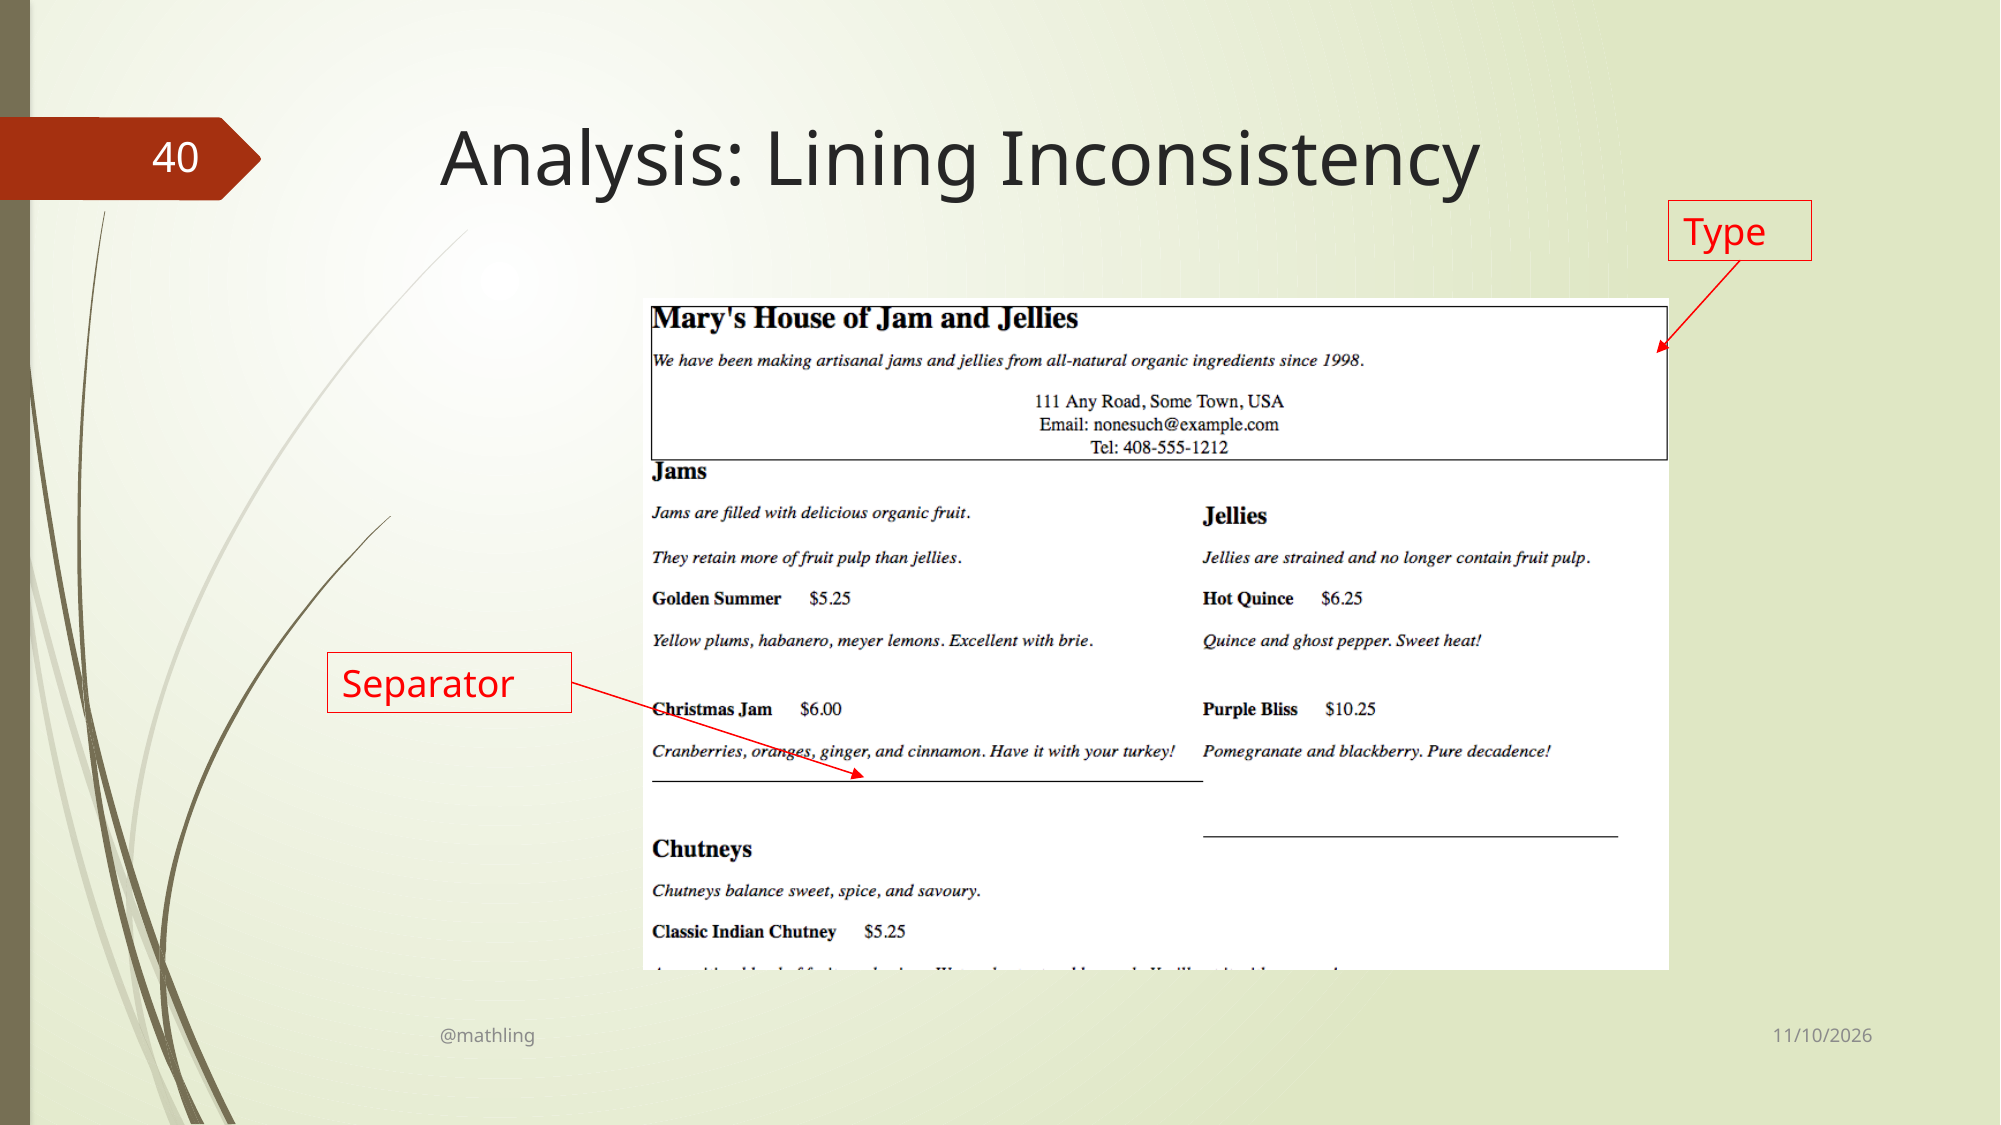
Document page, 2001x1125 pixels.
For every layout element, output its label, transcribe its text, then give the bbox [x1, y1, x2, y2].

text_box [571, 682, 865, 778]
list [643, 297, 1669, 971]
text_box Type [1668, 200, 1812, 261]
slide_number 40 [87, 129, 216, 190]
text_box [1656, 261, 1741, 354]
text_box Separator [327, 652, 572, 713]
title Analysis: Lining Inconsistency [425, 102, 1888, 262]
footer @mathling [424, 1006, 1675, 1067]
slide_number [1699, 1005, 1888, 1067]
